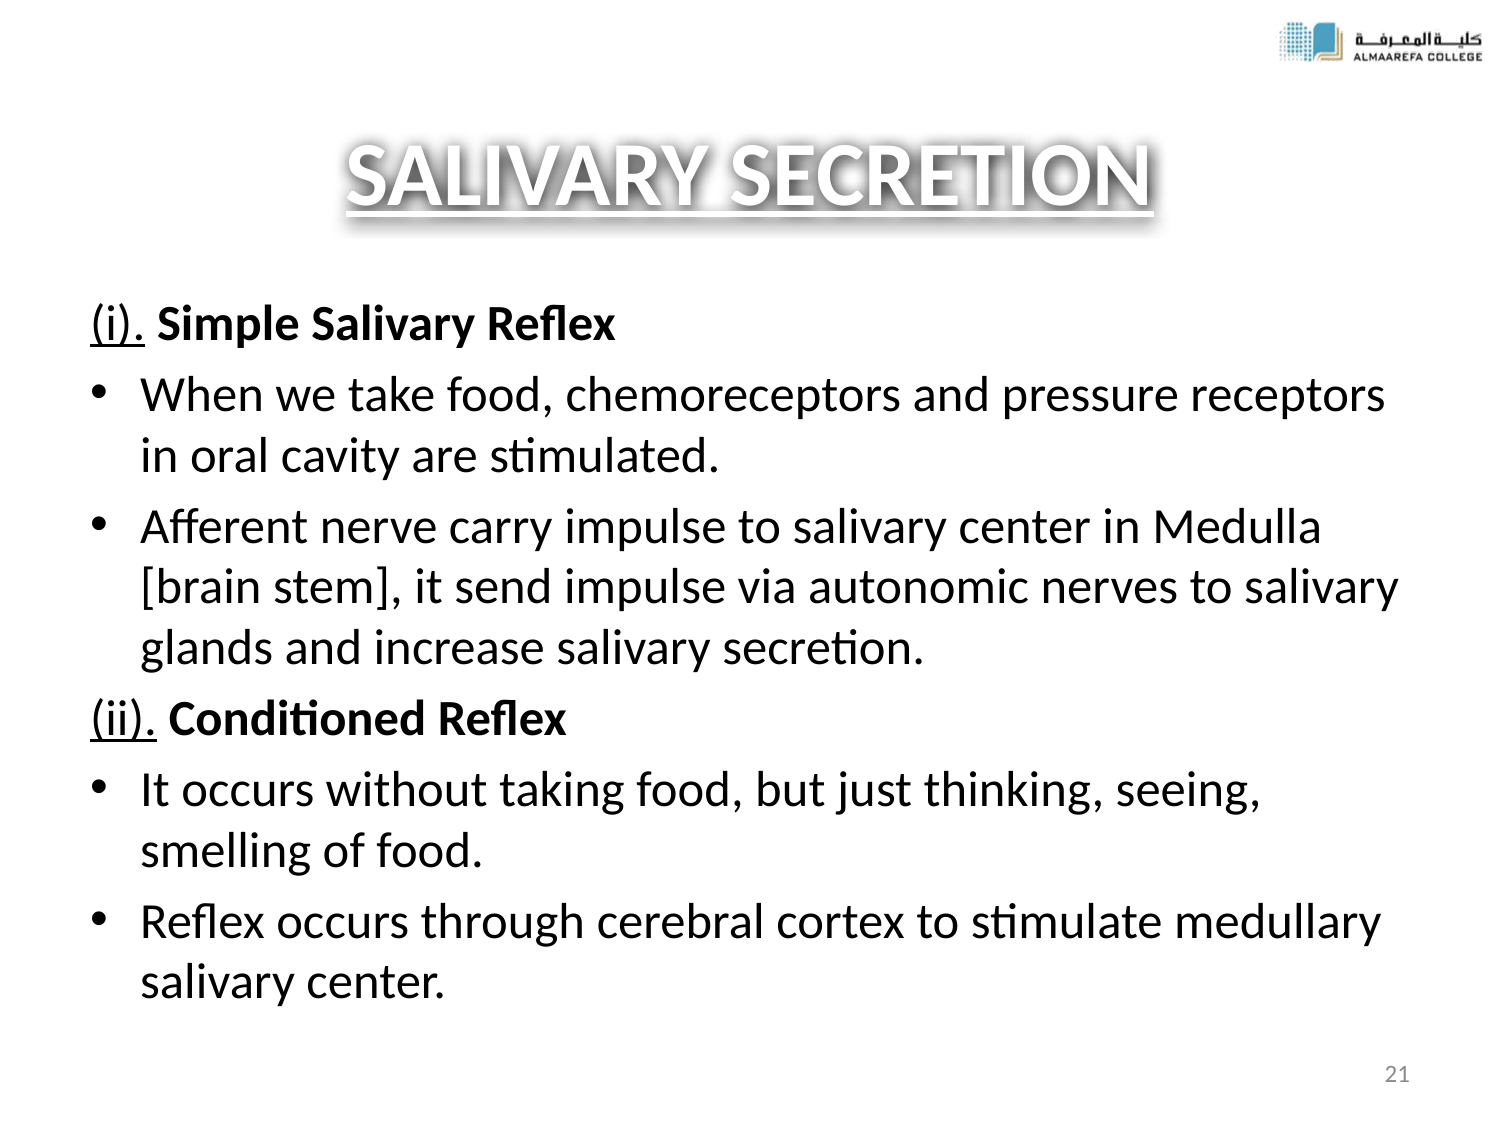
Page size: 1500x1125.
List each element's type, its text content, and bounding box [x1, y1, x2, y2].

picture [1275, 12, 1487, 78]
list (i). Simple Salivary Reflex When we take food, chemoreceptors and pressure receptors in oral cavity are stimulated. Afferent nerve carry impulse to salivary center in Medulla [brain stem], it send impulse via autonomic nerves to salivary glands and increase salivary secretion. (ii). Conditioned Reflex It occurs without taking food, but just thinking, seeing, smelling of food. Reflex occurs through cerebral cortex to stimulate medullary salivary center. [75, 282, 1425, 1025]
slide_number 21 [1074, 1042, 1425, 1103]
title SALIVARY SECRETION [75, 75, 1425, 263]
